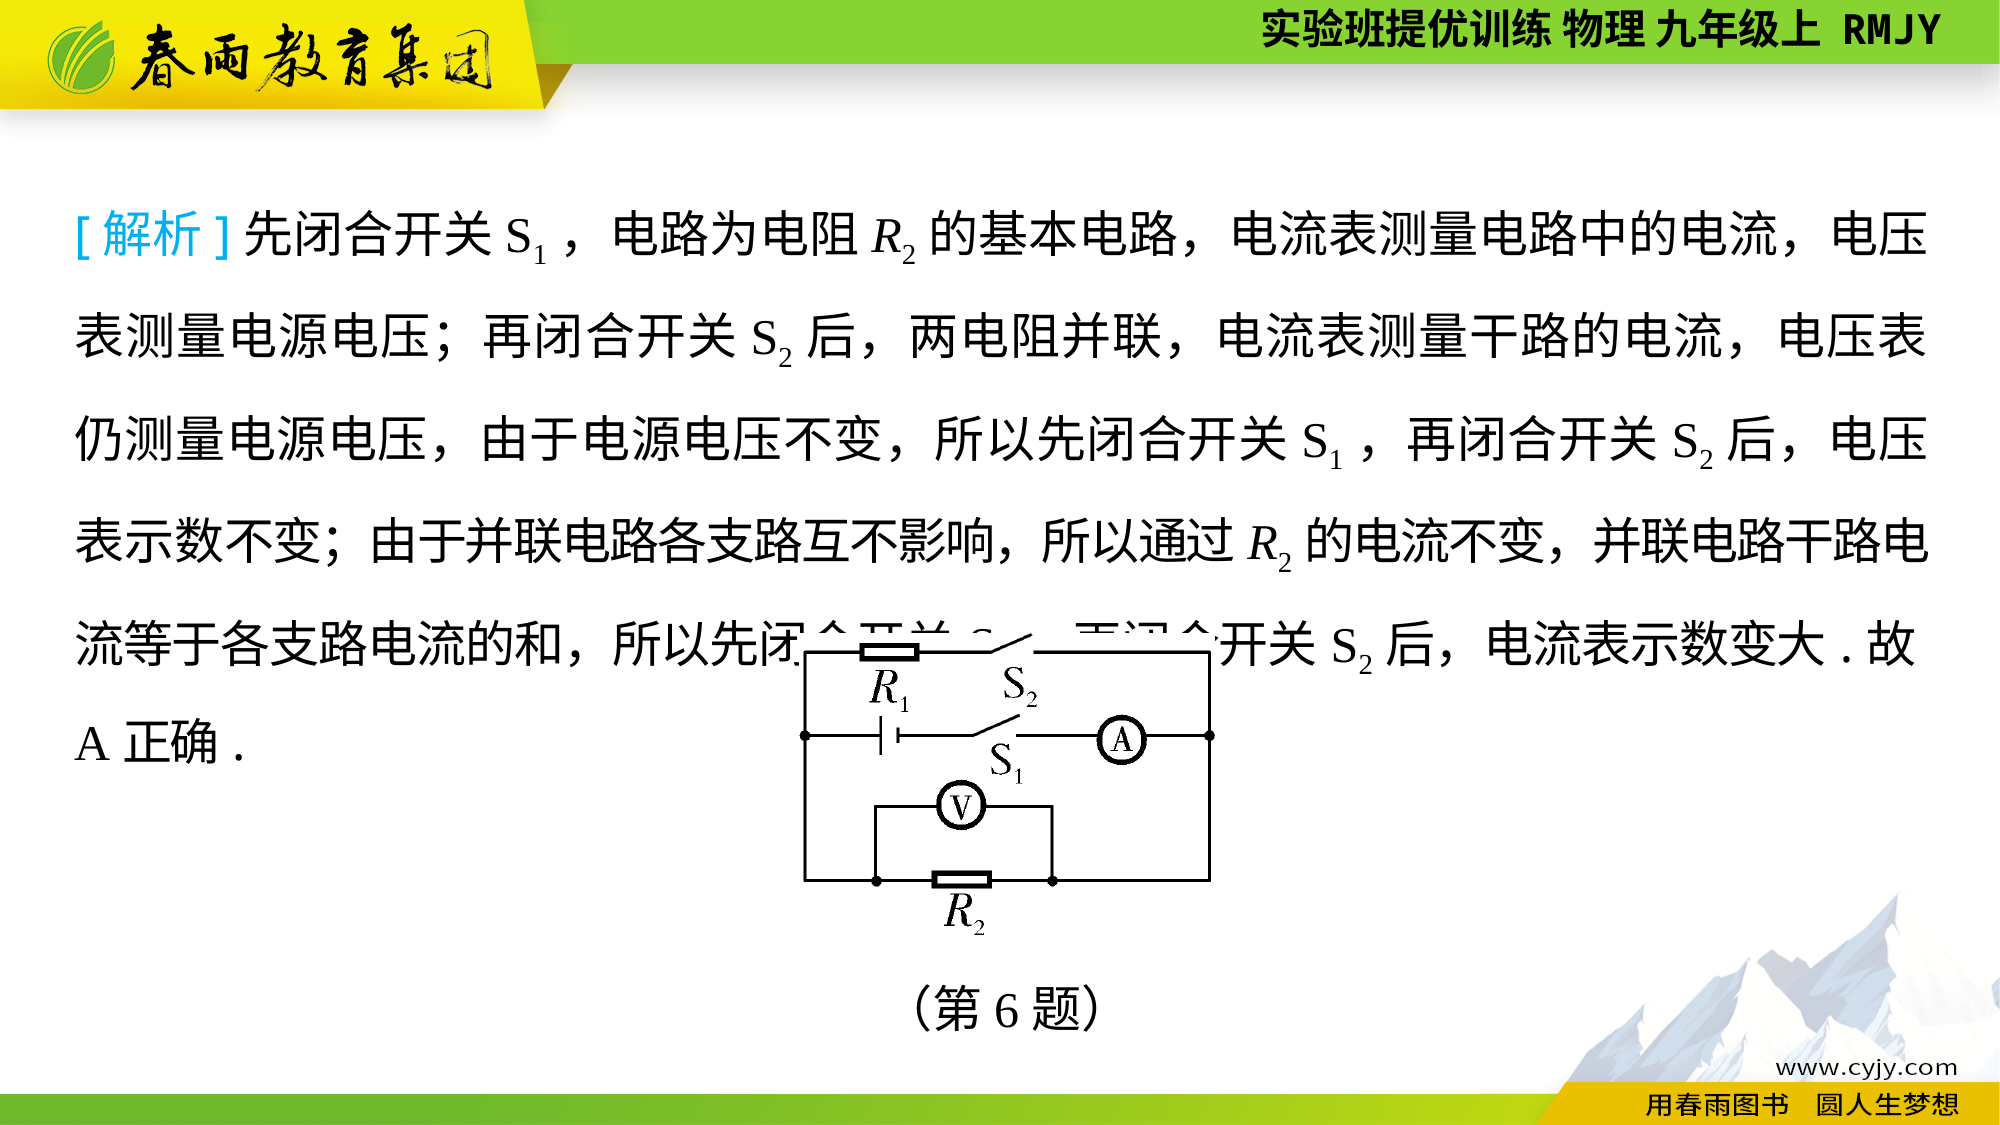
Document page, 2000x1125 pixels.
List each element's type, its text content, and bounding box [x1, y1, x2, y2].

text_box （第6题） [867, 943, 1146, 1046]
list [解析]先闭合开关S1，电路为电阻R2的基本电路，电流表测量电路中的电流，电压表测量电源电压；再闭合开关S2后，两电阻并联，电流表测量干路的电流，电压表仍测量电源电压，由于电源电压不变，所以先闭合开关S1，再闭合开关S2后，电压表示数不变；由于并联电路各支路互不影响，所以通过R2的电流不变，并联电路干路电流等于各支路电流的和，所以先闭合开关S1，再闭合开关S2后，电流表示数变大.故A正确. [59, 160, 1944, 619]
picture [0, 0, 2000, 1125]
